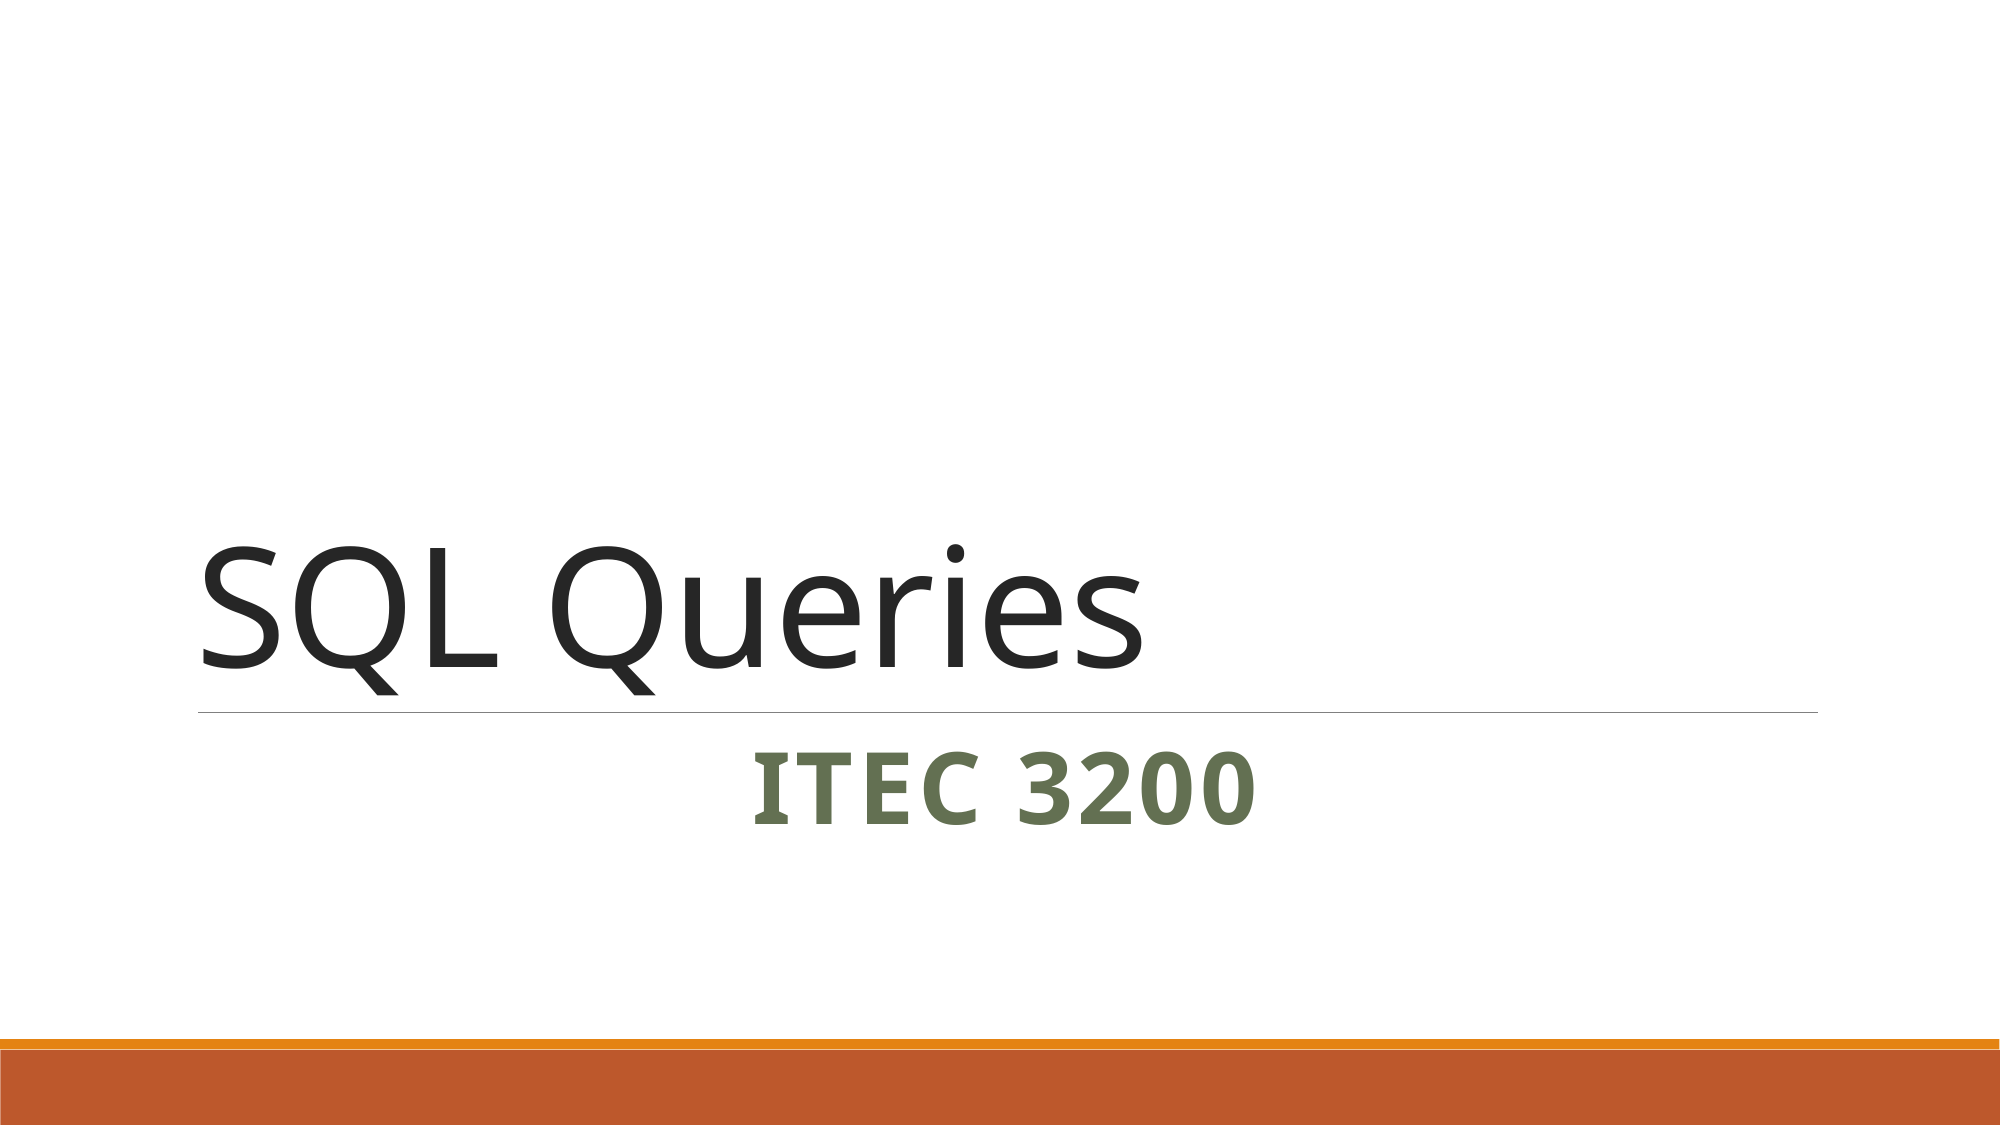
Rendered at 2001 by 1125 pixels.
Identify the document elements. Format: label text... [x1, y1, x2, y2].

subtitle ITEC 3200 [180, 730, 1831, 919]
title SQL Queries [180, 124, 1830, 710]
